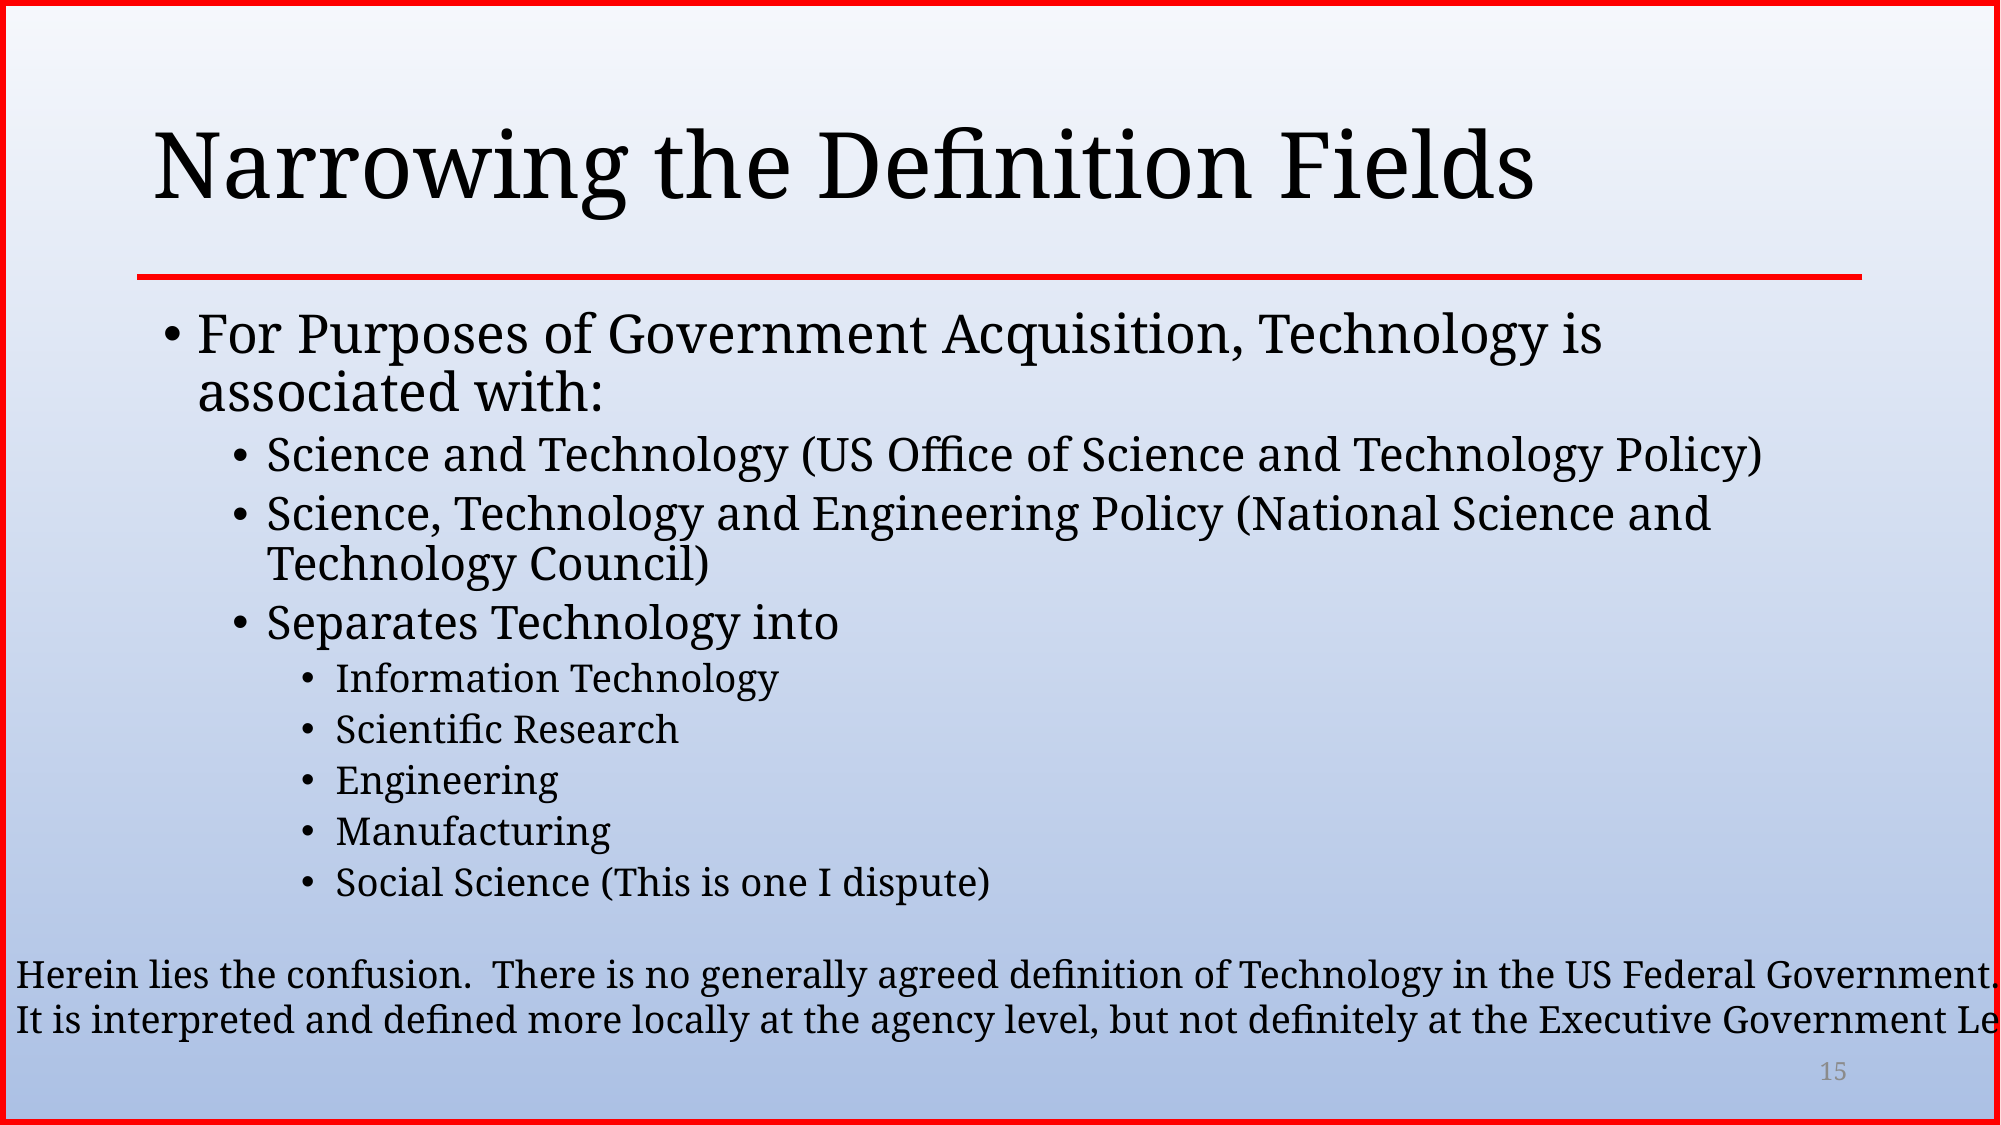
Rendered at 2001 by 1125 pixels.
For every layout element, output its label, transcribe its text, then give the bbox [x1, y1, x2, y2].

title Narrowing the Definition Fields [137, 59, 1863, 278]
slide_number 15 [1412, 1049, 1863, 1103]
list For Purposes of Government Acquisition, Technology is associated with: Science and Technology (US Office of Science and Technology Policy) Science, Technology and Engineering Policy (National Science and Technology Council) Separates Technology into Information Technology Scientific Research Engineering Manufacturing Social Science (This is one I dispute) [148, 299, 1874, 922]
text_box Herein lies the confusion. There is no generally agreed definition of Technology in the US Federal Government. It is interpreted and defined more locally at the agency level, but not definitely at the Executive Government Level. [1, 943, 2000, 1049]
